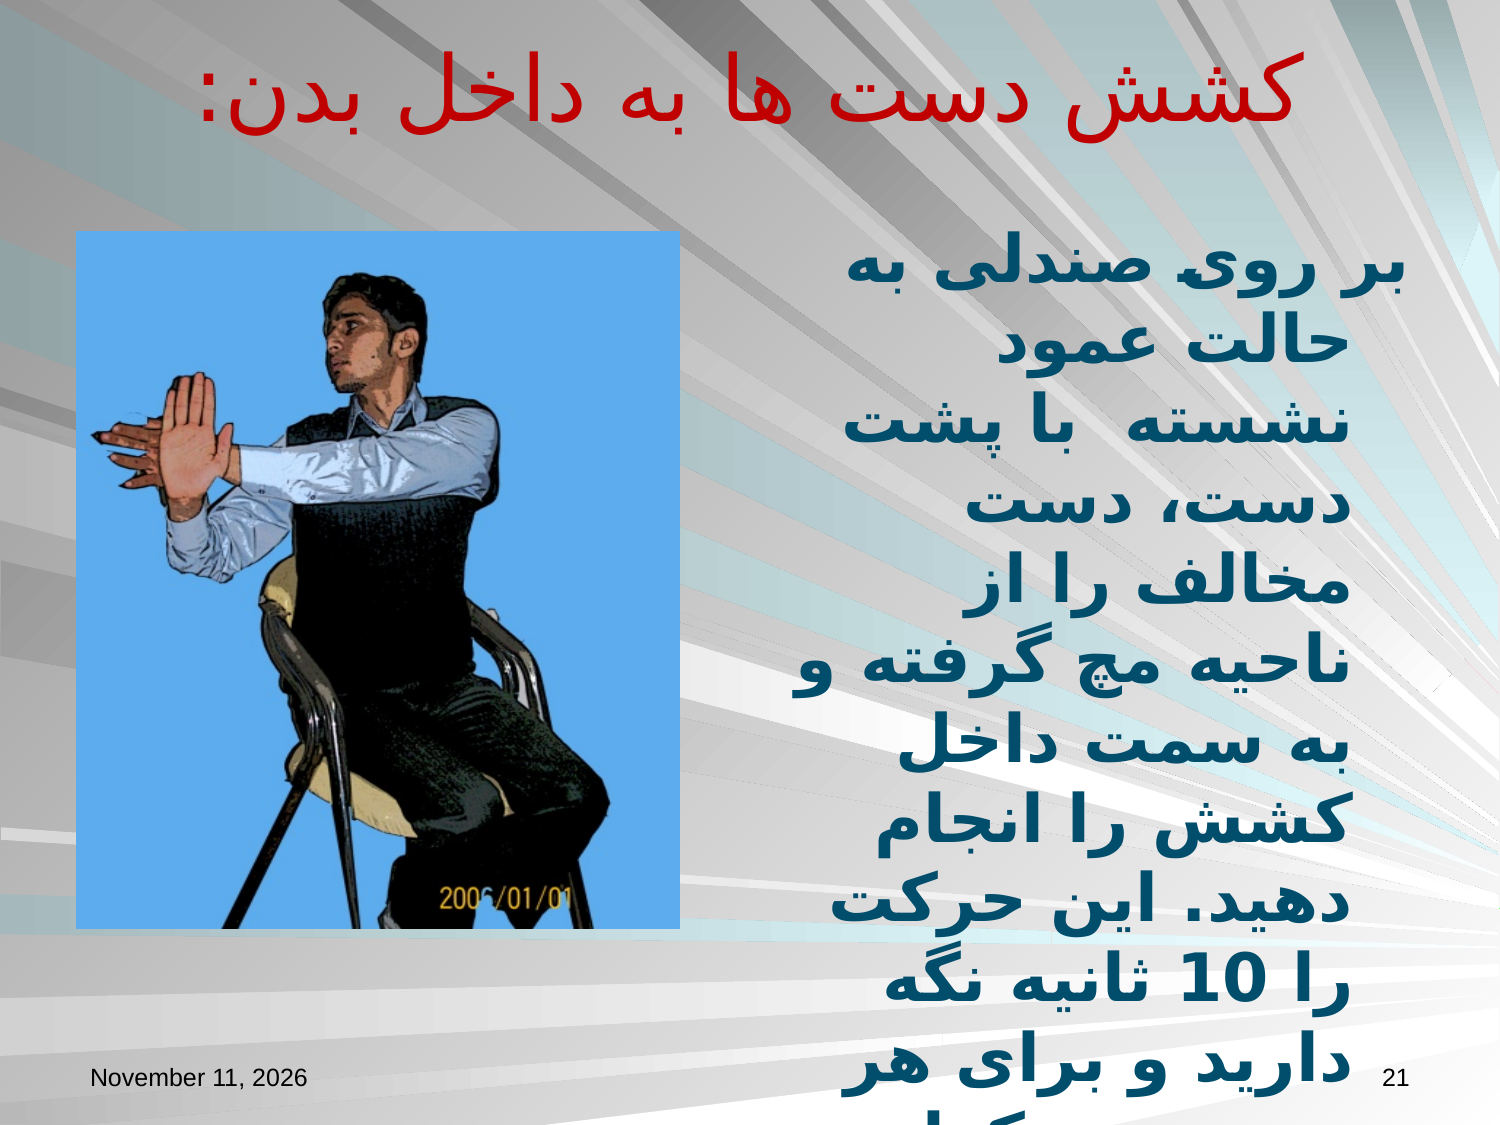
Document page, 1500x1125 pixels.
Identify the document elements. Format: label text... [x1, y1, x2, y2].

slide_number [74, 1023, 426, 1100]
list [76, 231, 680, 929]
title کشش دست ها به داخل بدن: [74, 45, 1426, 234]
slide_number 21 [1074, 1023, 1426, 1100]
list بر روی صندلی به حالت عمود نشسته با پشت دست، دست مخالف را از ناحیه مچ گرفته و به سمت داخل کشش را انجام دهید. این حرکت را 10 ثانیه نگه دارید و برای هر دو سمت تکرار نمایید. [762, 207, 1426, 1006]
